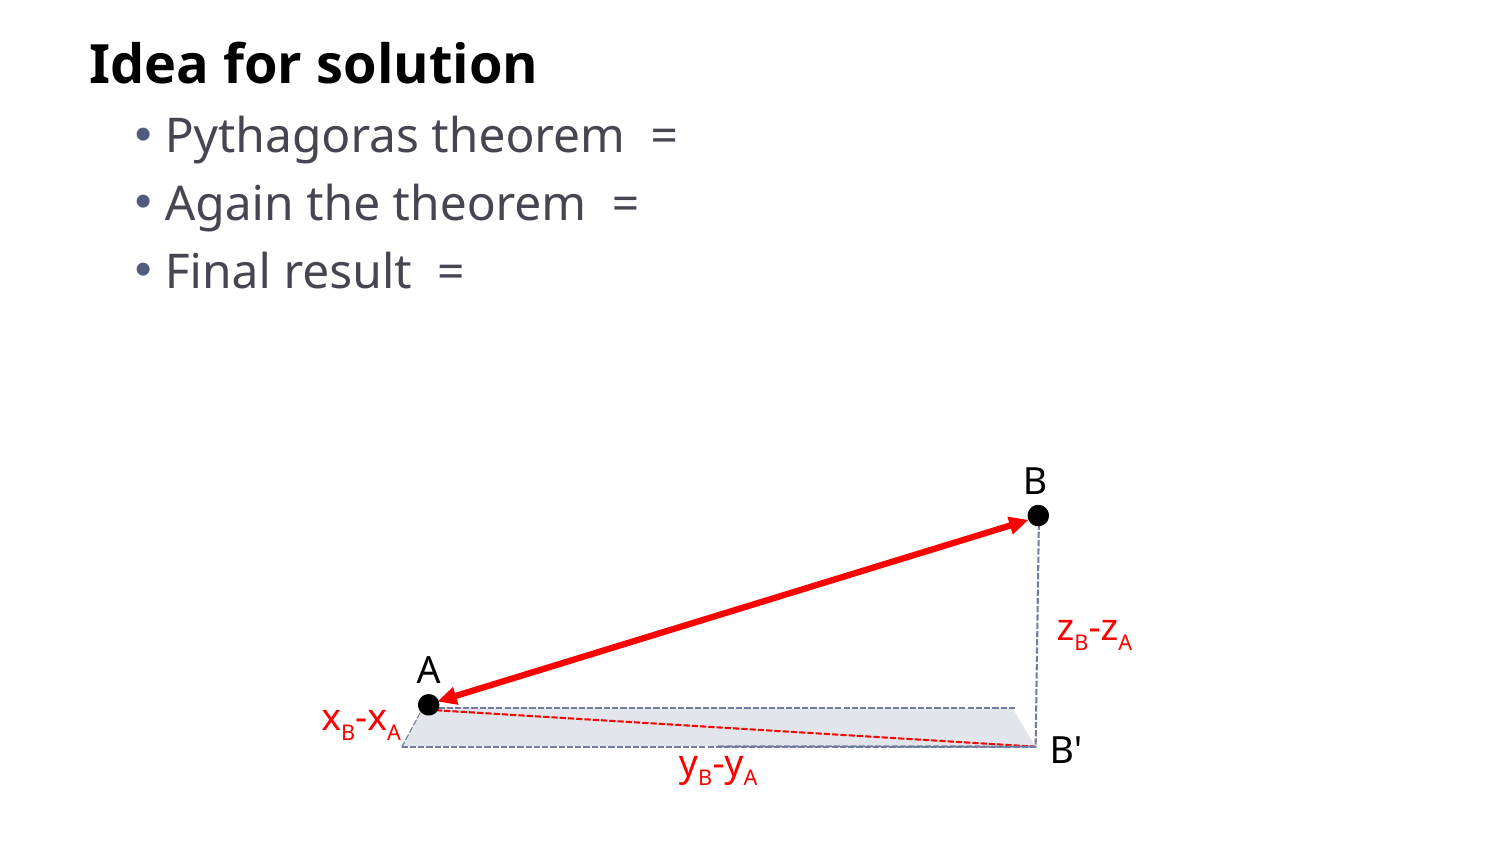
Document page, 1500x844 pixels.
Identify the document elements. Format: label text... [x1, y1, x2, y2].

text_box B' [1004, 730, 1128, 768]
text_box B [973, 460, 1097, 498]
text_box yB-yA [656, 760, 780, 783]
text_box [428, 709, 1005, 746]
text_box A [397, 637, 431, 700]
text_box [437, 519, 1029, 702]
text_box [1035, 516, 1040, 713]
text_box [1026, 503, 1051, 526]
text_box zB-zA [1045, 610, 1157, 648]
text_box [1011, 707, 1036, 747]
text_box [402, 697, 429, 746]
text_box [419, 692, 431, 698]
text_box xB-xA [299, 700, 399, 738]
